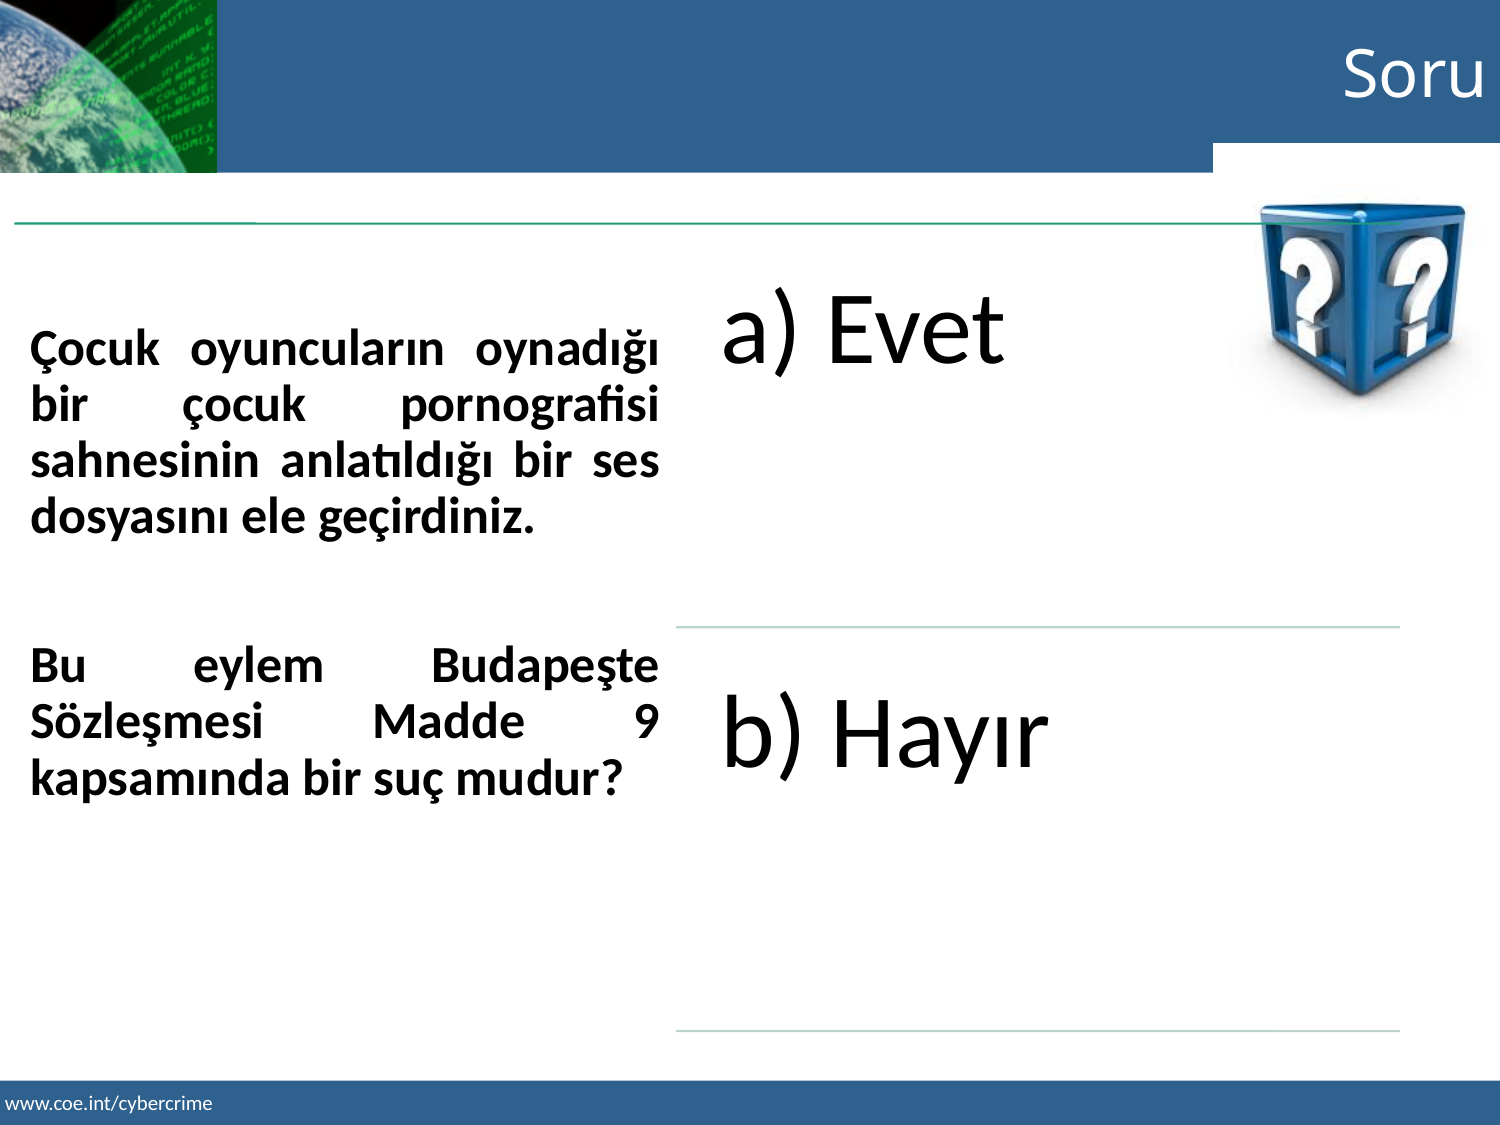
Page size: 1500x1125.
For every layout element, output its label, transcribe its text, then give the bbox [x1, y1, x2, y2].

picture [0, 1, 217, 173]
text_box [14, 223, 1402, 1053]
picture [1213, 143, 1500, 434]
text_box Soru [250, 23, 1500, 119]
